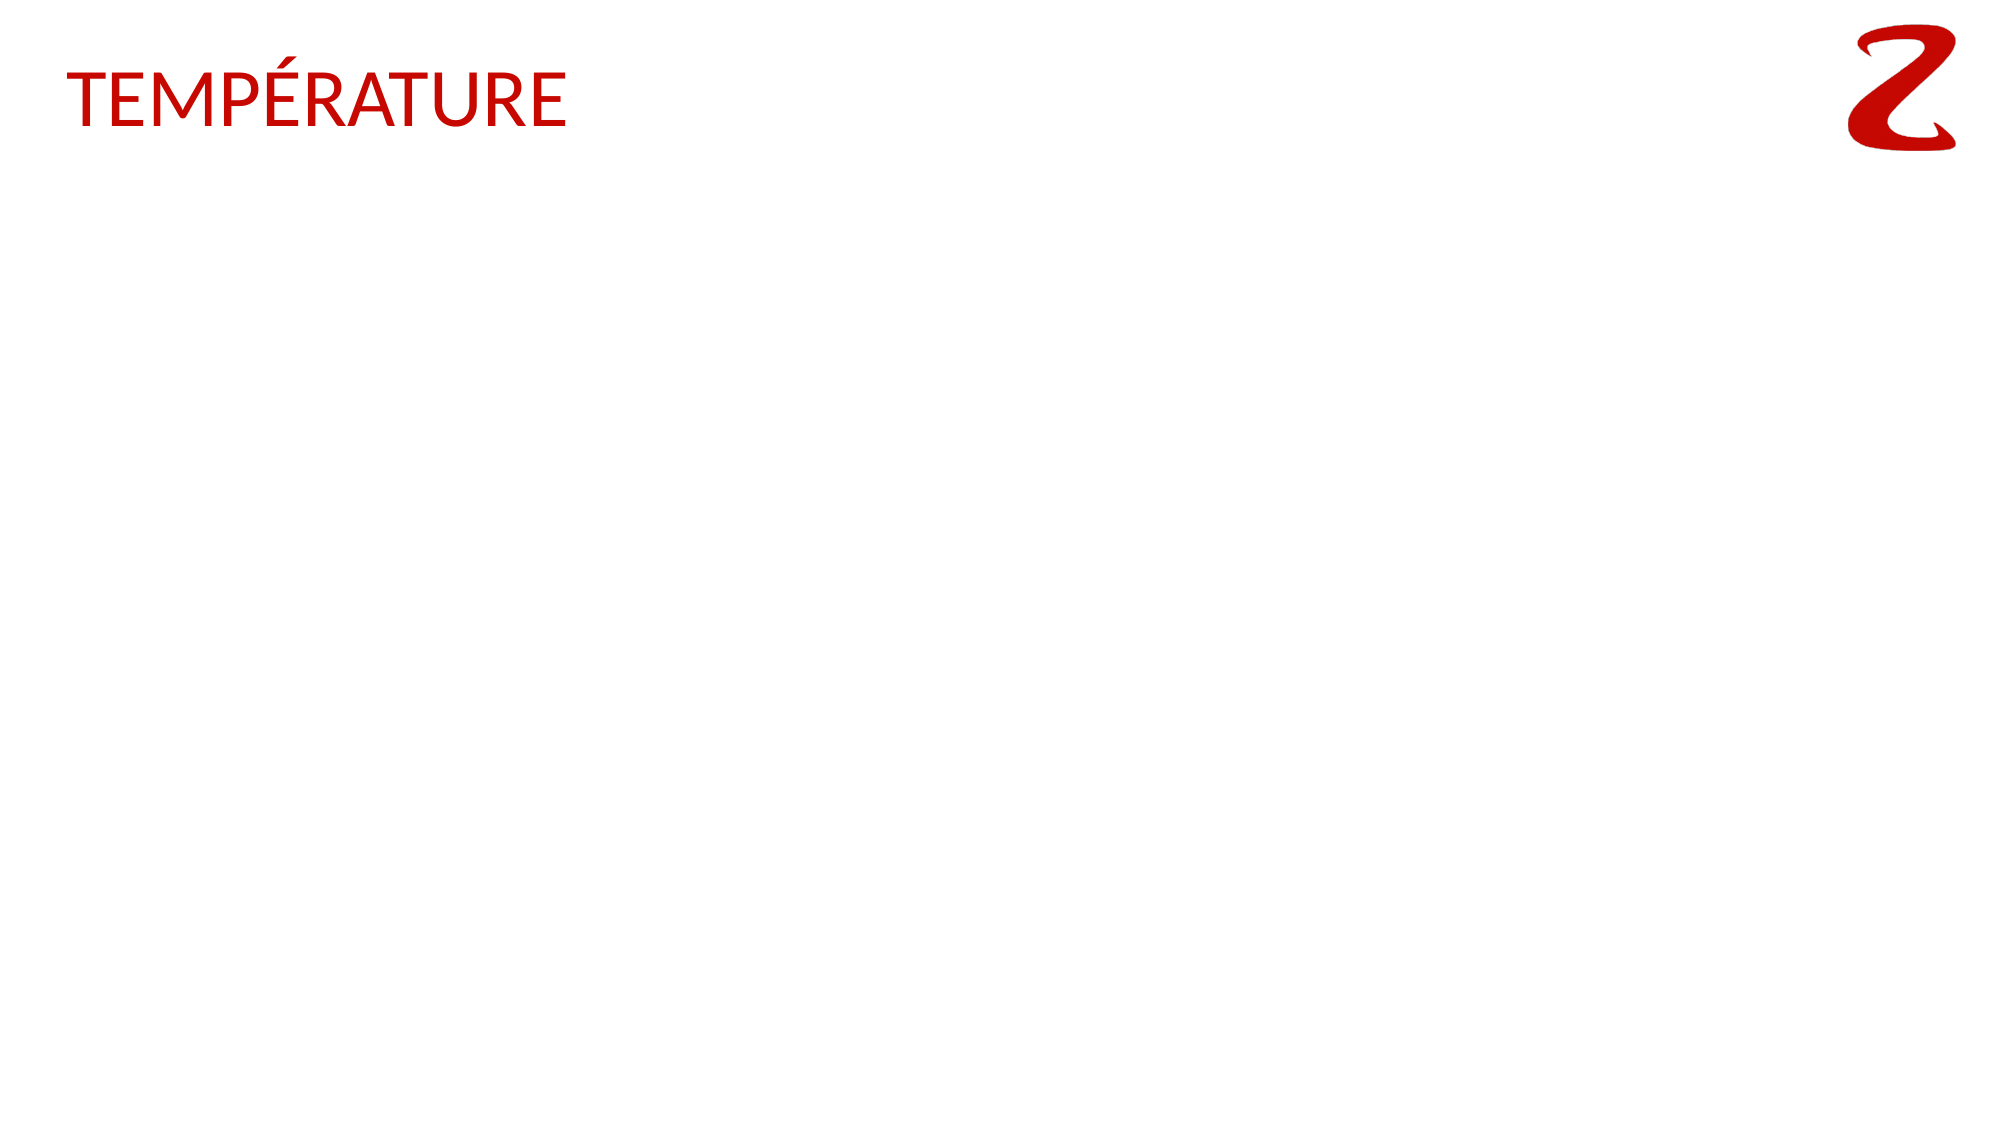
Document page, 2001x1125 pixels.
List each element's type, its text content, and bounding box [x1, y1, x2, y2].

text_box TEMPÉRATURE [51, 35, 1723, 151]
picture [1847, 22, 1957, 153]
